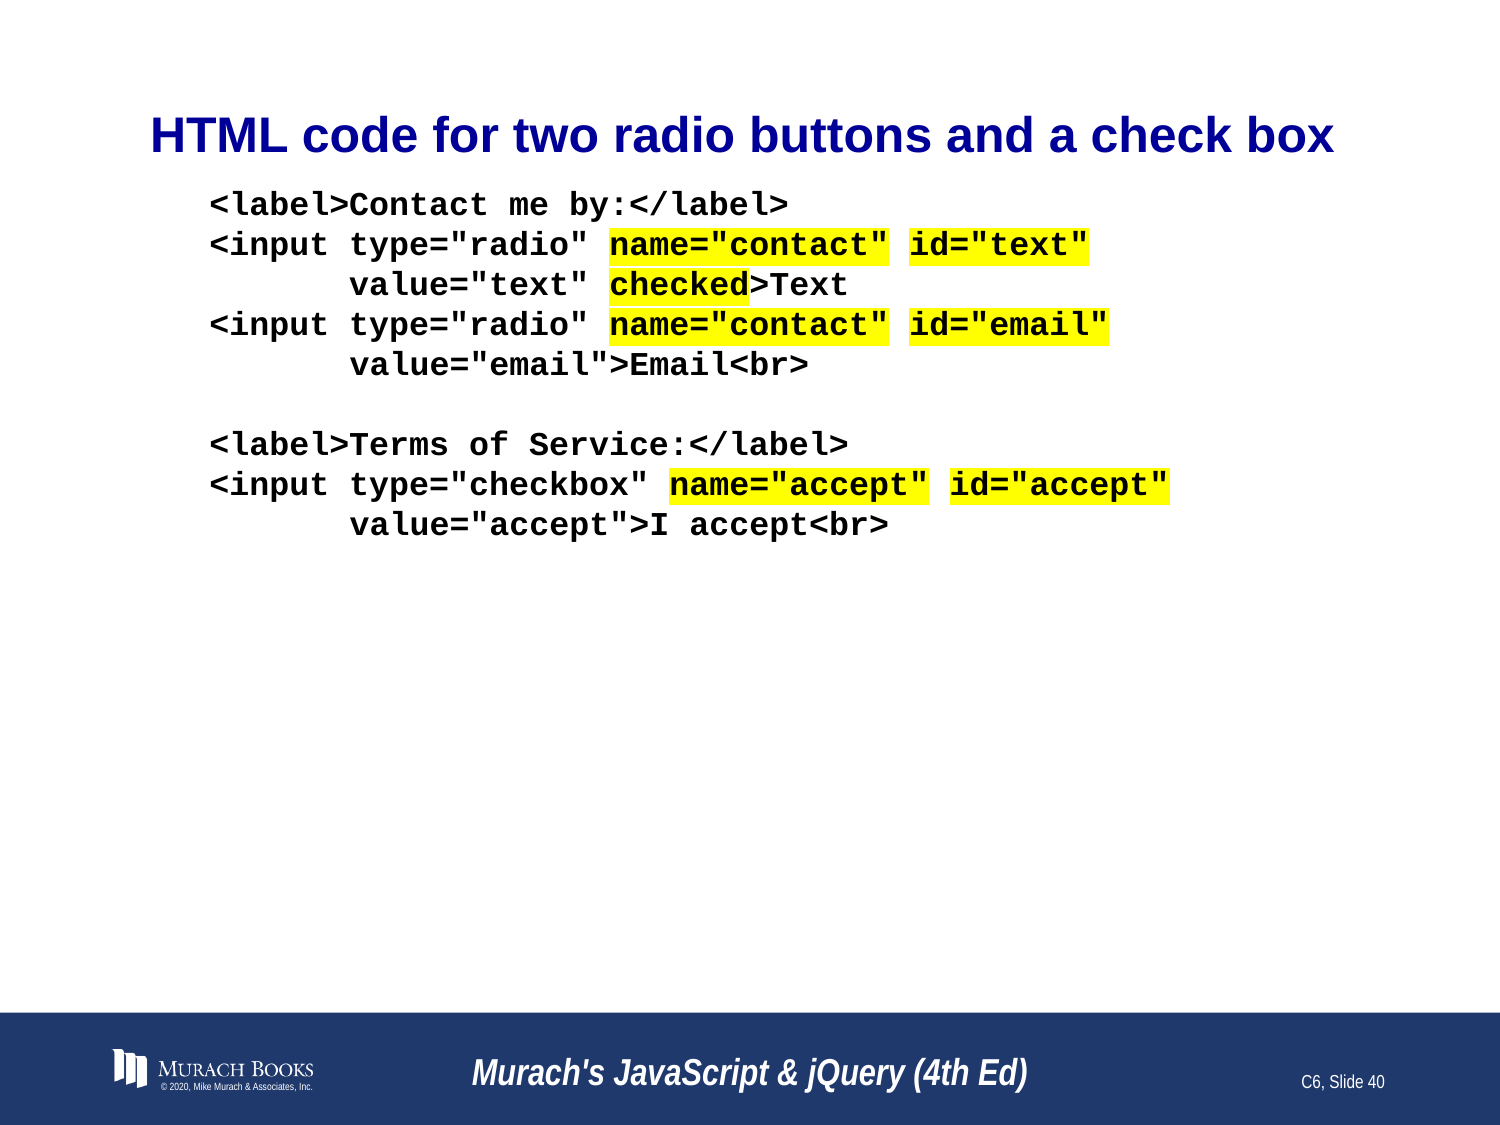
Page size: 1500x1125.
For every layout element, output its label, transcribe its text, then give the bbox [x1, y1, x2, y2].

slide_number Murach's JavaScript & jQuery (4th Ed) [463, 1025, 1050, 1100]
list <label>Contact me by:</label> <input type="radio" name="contact" id="text" value="text" checked>Text <input type="radio" name="contact" id="email" value="email">Email<br> <label>Terms of Service:</label> <input type="checkbox" name="accept" id="accept" value="accept">I accept<br> [137, 174, 1350, 975]
footer © 2020, Mike Murach & Associates, Inc. [12, 1025, 463, 1100]
slide_number C6, Slide 40 [1087, 1025, 1400, 1100]
title HTML code for two radio buttons and a check box [150, 102, 1350, 164]
